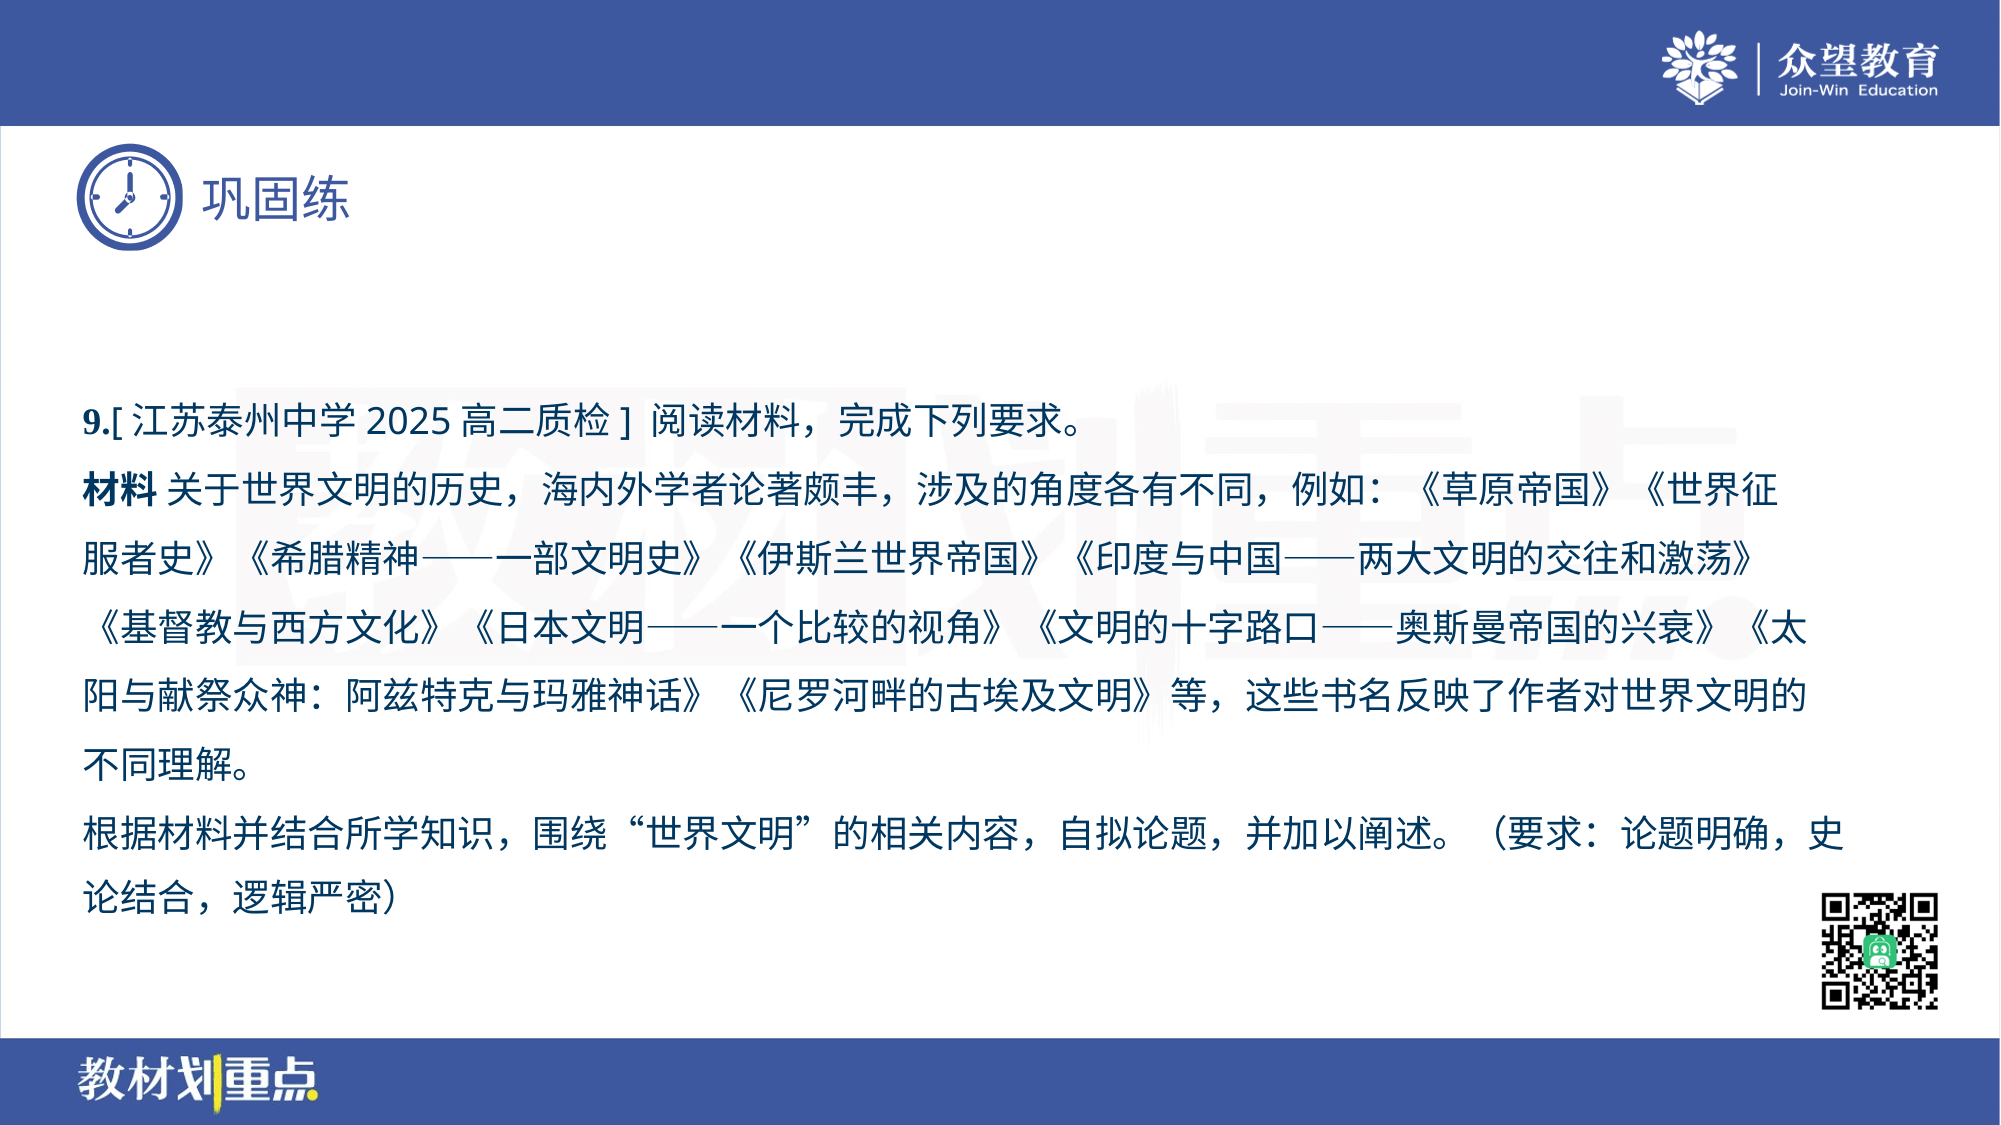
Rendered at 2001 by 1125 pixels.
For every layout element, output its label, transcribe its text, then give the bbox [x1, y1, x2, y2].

picture [0, 0, 2000, 1125]
text_box 9.[江苏泰州中学2025高二质检] 阅读材料，完成下列要求。 材料 关于世界文明的历史，海内外学者论著颇丰，涉及的角度各有不同，例如：《草原帝国》《世界征 服者史》《希腊精神——一部文明史》《伊斯兰世界帝国》《印度与中国——两大文明的交往和激荡》 《基督教与西方文化》《日本文明——一个比较的视角》《文明的十字路口——奥斯曼帝国的兴衰》《太 阳与献祭众神：阿兹特克与玛雅神话》《尼罗河畔的古埃及文明》等，这些书名反映了作者对世界文明的 不同理解。 根据材料并结合所学知识，围绕“世界文明”的相关内容，自拟论题，并加以阐述。（要求：论题明确，史 论结合，逻辑严密） [82, 373, 1817, 913]
